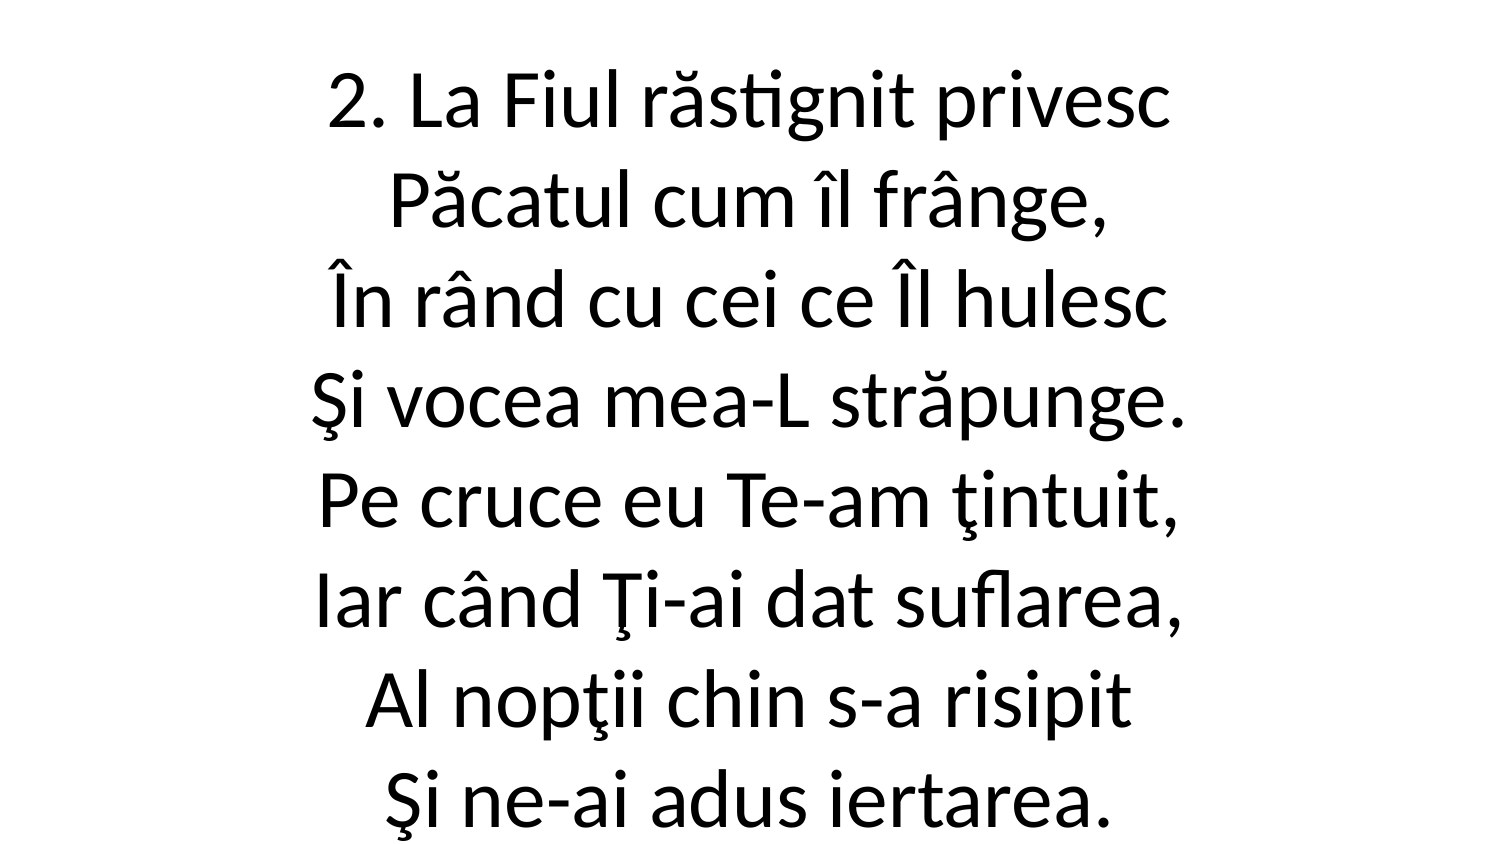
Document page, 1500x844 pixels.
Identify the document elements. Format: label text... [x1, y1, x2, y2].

text_box 2. La Fiul răstignit privesc Păcatul cum îl frânge, În rând cu cei ce Îl hulesc Şi vocea mea-L străpunge. Pe cruce eu Te-am ţintuit, Iar când Ţi-ai dat suflarea, Al nopţii chin s-a risipit Şi ne-ai adus iertarea. [295, 0, 1205, 844]
